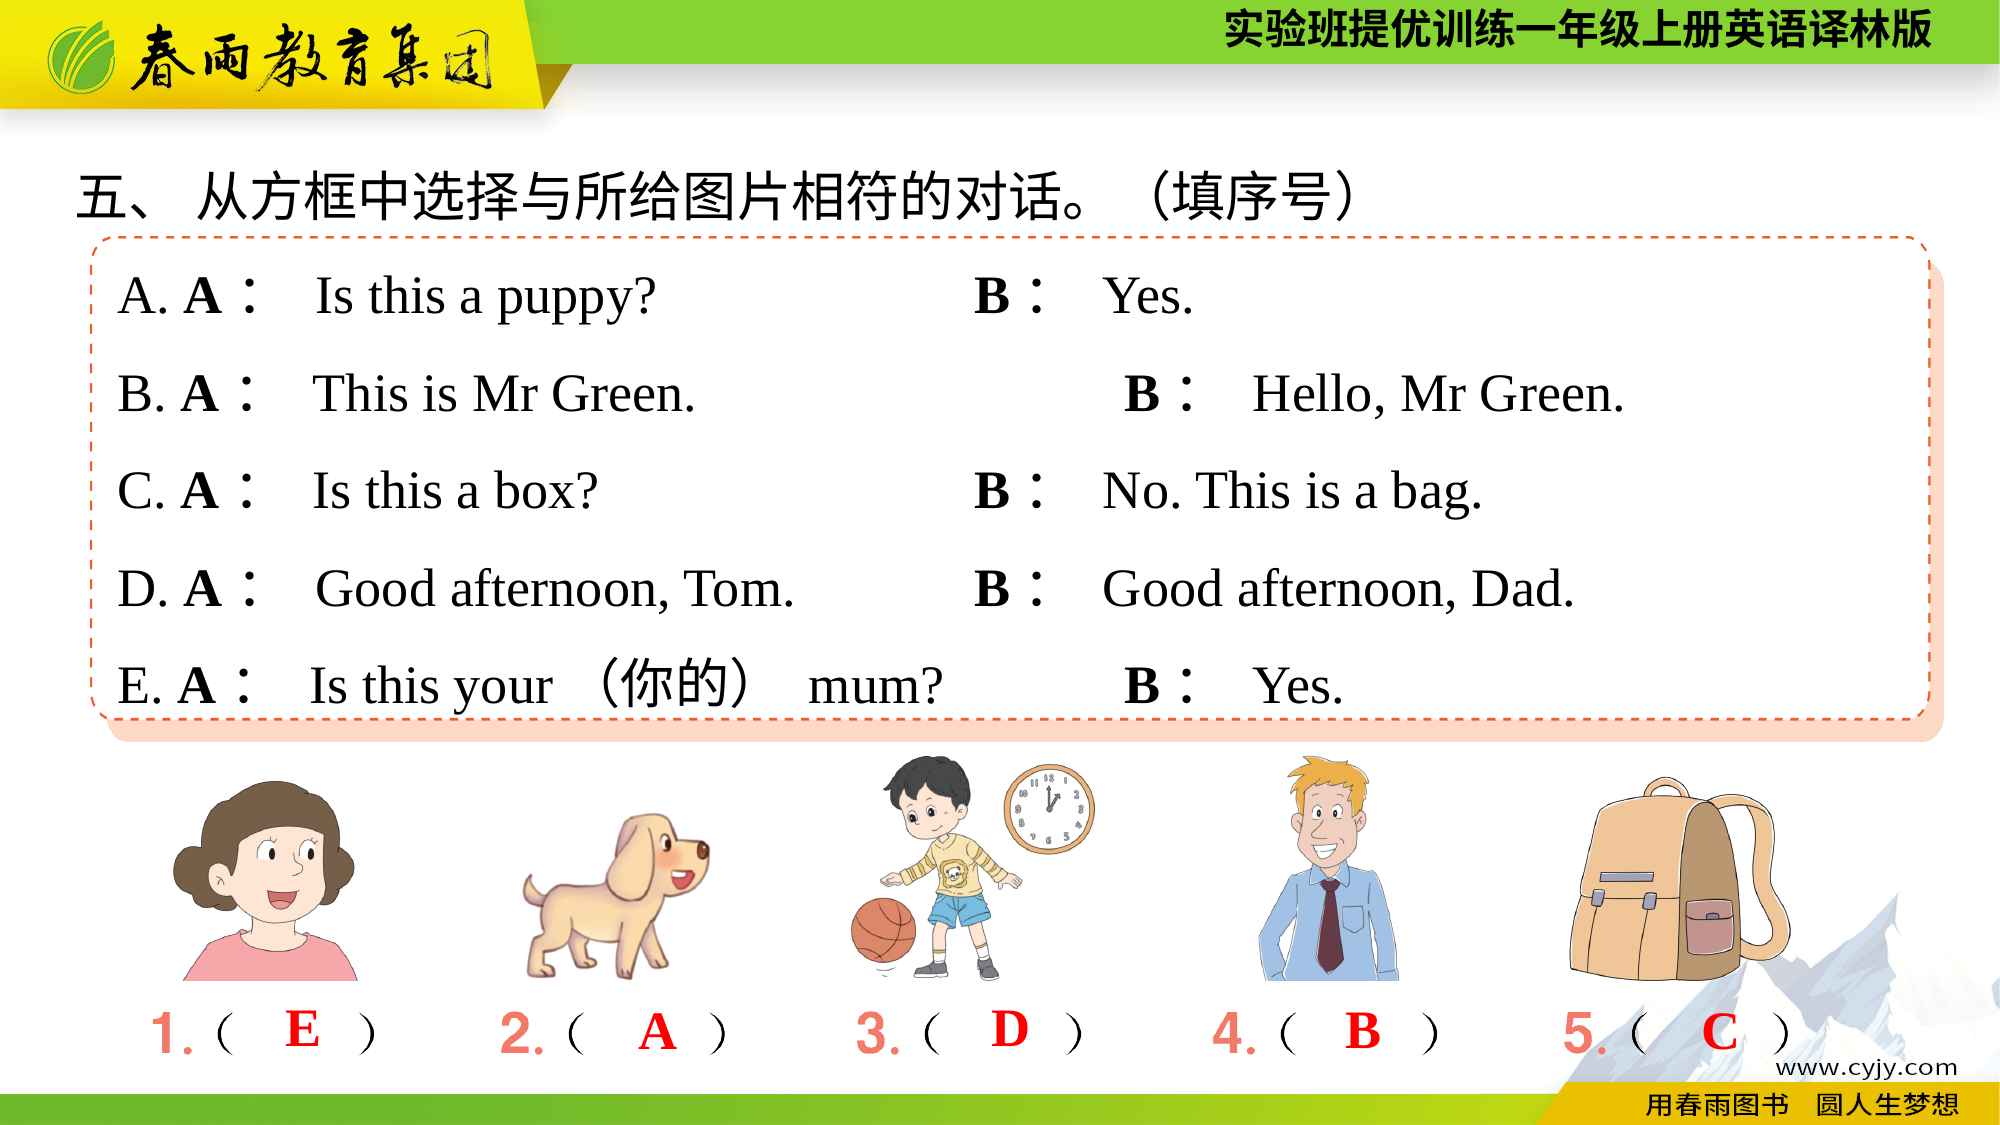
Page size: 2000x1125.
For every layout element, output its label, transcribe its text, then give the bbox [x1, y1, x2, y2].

list 五、 从方框中选择与所给图片相符的对话。（填序号） A. A： Is this a puppy? B： Yes. B. A： This is Mr Green. B： Hello, Mr Green. C. A： Is this a box? B： No. This is a bag. D. A： Good afternoon, Tom. B： Good afternoon, Dad. E. A： Is this your（你的） mum? B： Yes. [59, 122, 1944, 729]
picture [0, 0, 2000, 1125]
